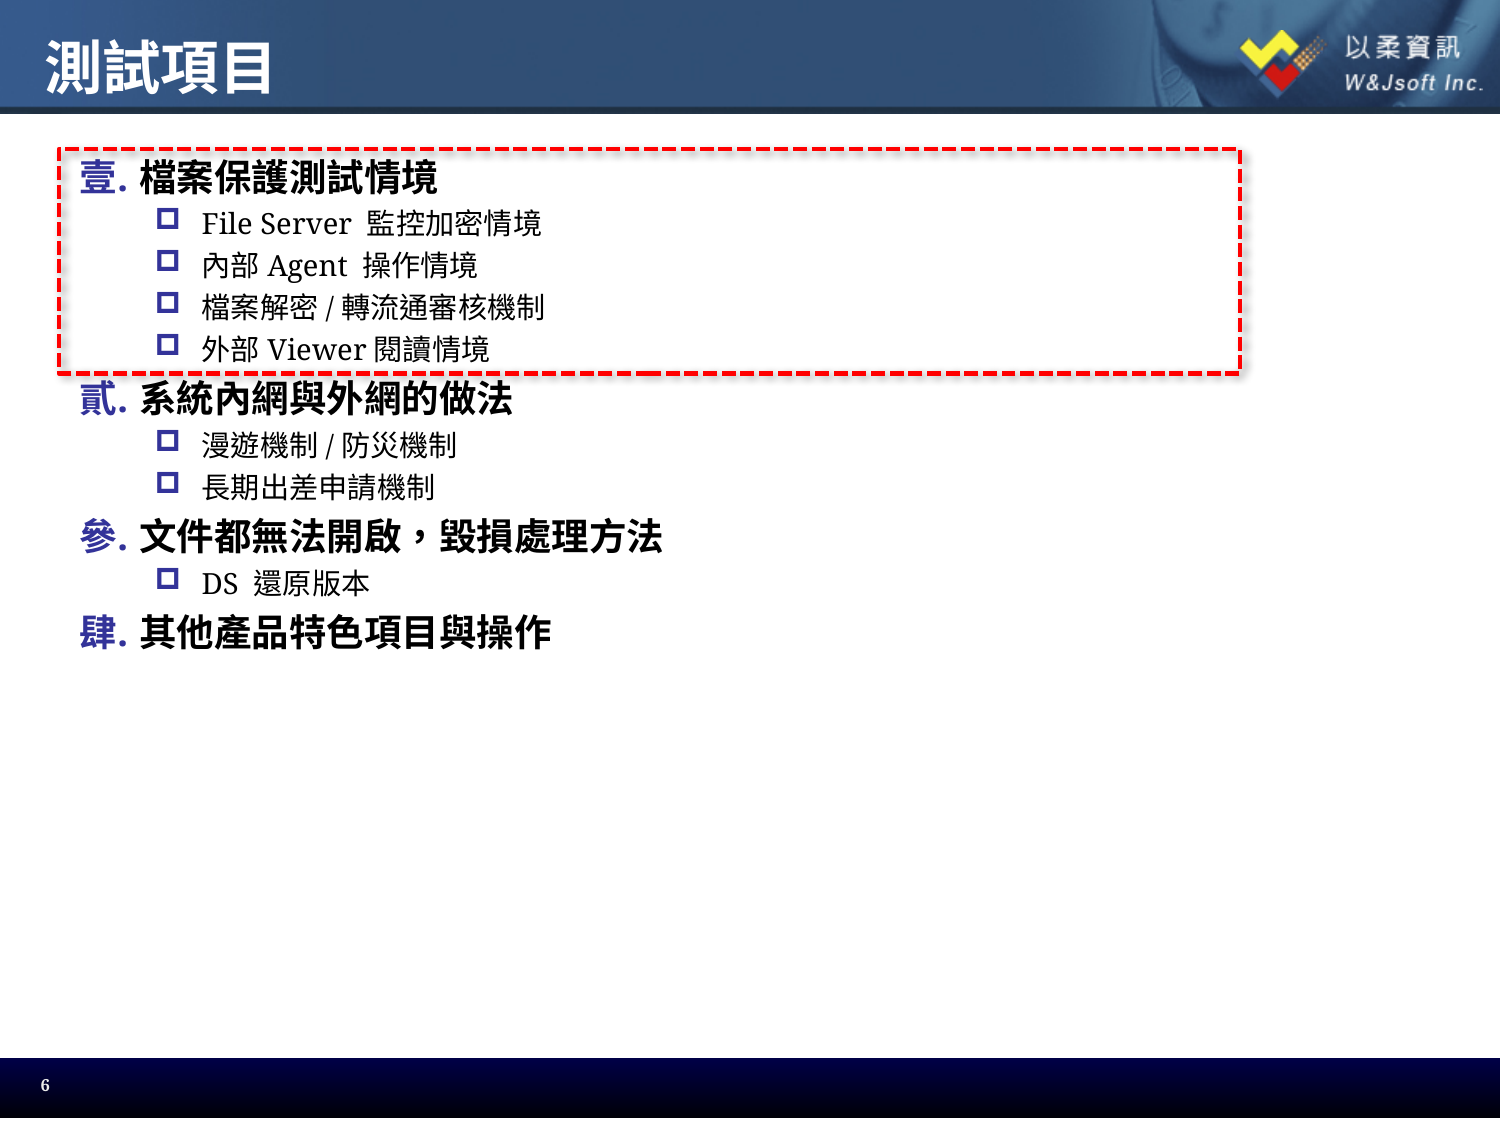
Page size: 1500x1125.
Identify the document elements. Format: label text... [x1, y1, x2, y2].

picture [0, 0, 1500, 114]
list 檔案保護測試情境 File Server 監控加密情境 內部Agent 操作情境 檔案解密/轉流通審核機制 外部Viewer閱讀情境 系統內網與外網的做法 漫遊機制/防災機制 長期出差申請機制 文件都無法開啟，毀損處理方法 DS 還原版本 其他產品特色項目與操作 [64, 137, 1447, 1035]
text_box [58, 148, 1241, 374]
slide_number 6 [5, 1066, 66, 1106]
title 測試項目 [29, 15, 1282, 118]
